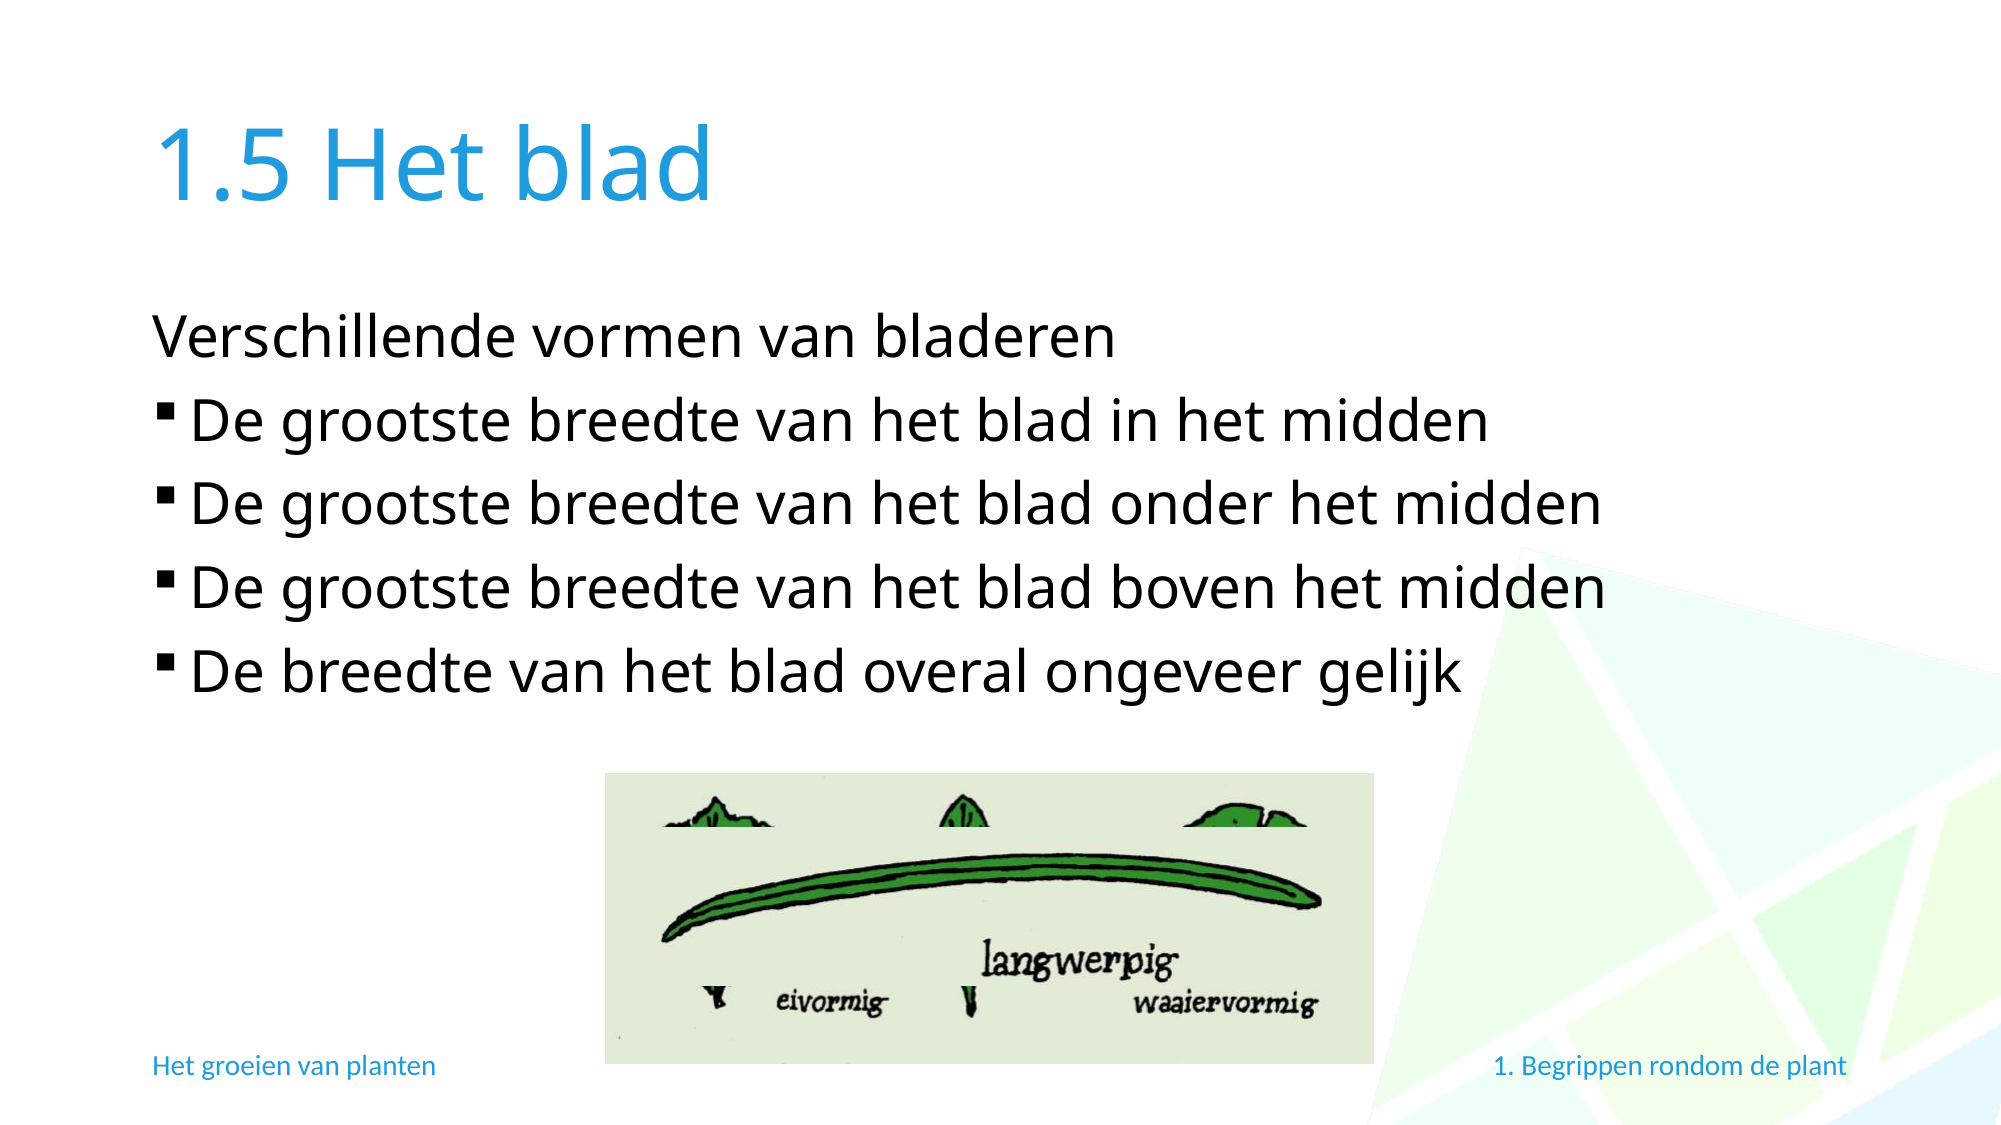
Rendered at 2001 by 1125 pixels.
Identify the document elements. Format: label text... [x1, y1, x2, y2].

title 1.5 Het blad [137, 59, 1863, 278]
picture [605, 772, 1374, 1064]
list Verschillende vormen van bladeren De grootste breedte van het blad in het midden De grootste breedte van het blad onder het midden De grootste breedte van het blad boven het midden De breedte van het blad overal ongeveer gelijk [137, 299, 1863, 1014]
list Het groeien van planten [137, 1042, 588, 1103]
list 1. Begrippen rondom de plant [1412, 1042, 1863, 1103]
